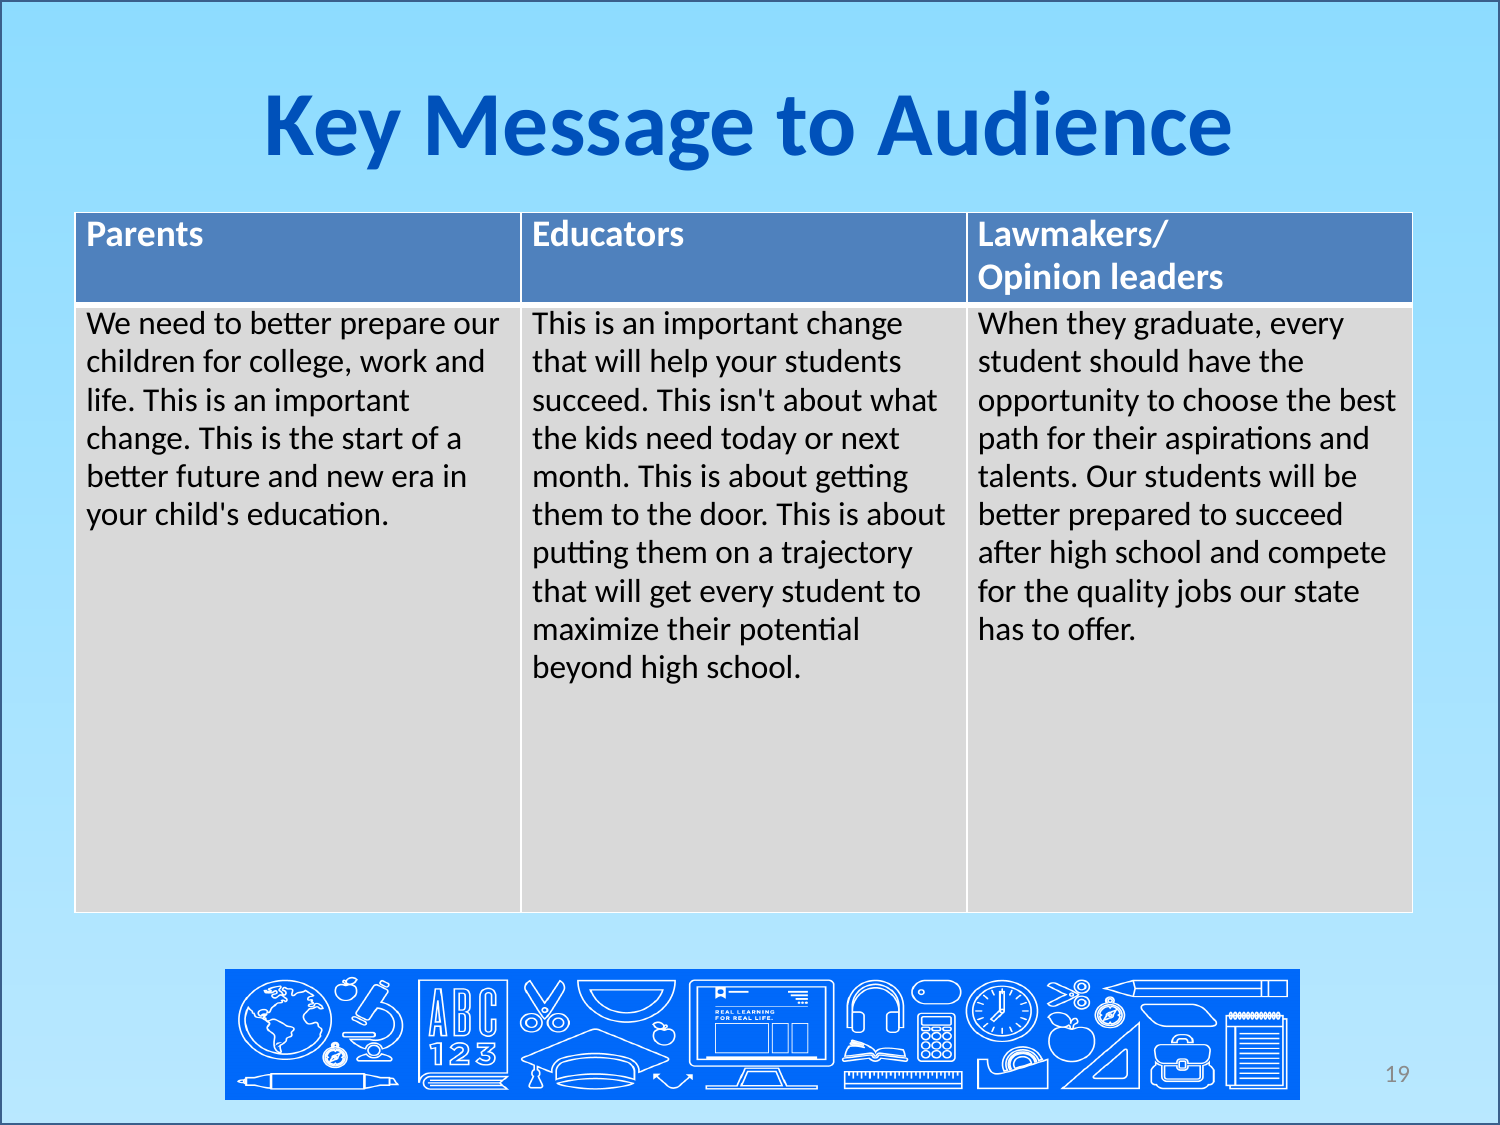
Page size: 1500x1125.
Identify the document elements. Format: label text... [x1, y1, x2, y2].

slide_number 19 [1074, 1042, 1425, 1103]
table_cell When they graduate, every student should have the opportunity to choose the best path for their aspirations and talents. Our students will be better prepared to succeed after high school and compete for the quality jobs our state has to offer. [968, 308, 1412, 912]
table_cell We need to better prepare our children for college, work and life. This is an important change. This is the start of a better future and new era in your child's education. [76, 308, 520, 912]
picture [225, 969, 1300, 1100]
table_header Educators [522, 213, 966, 302]
title Key Message to Audience [75, 24, 1425, 213]
table_header Lawmakers/ Opinion leaders [968, 213, 1412, 302]
table_header Parents [76, 213, 520, 302]
table_cell This is an important change that will help your students succeed. This isn't about what the kids need today or next month. This is about getting them to the door. This is about putting them on a trajectory that will get every student to maximize their potential beyond high school. [522, 308, 966, 912]
